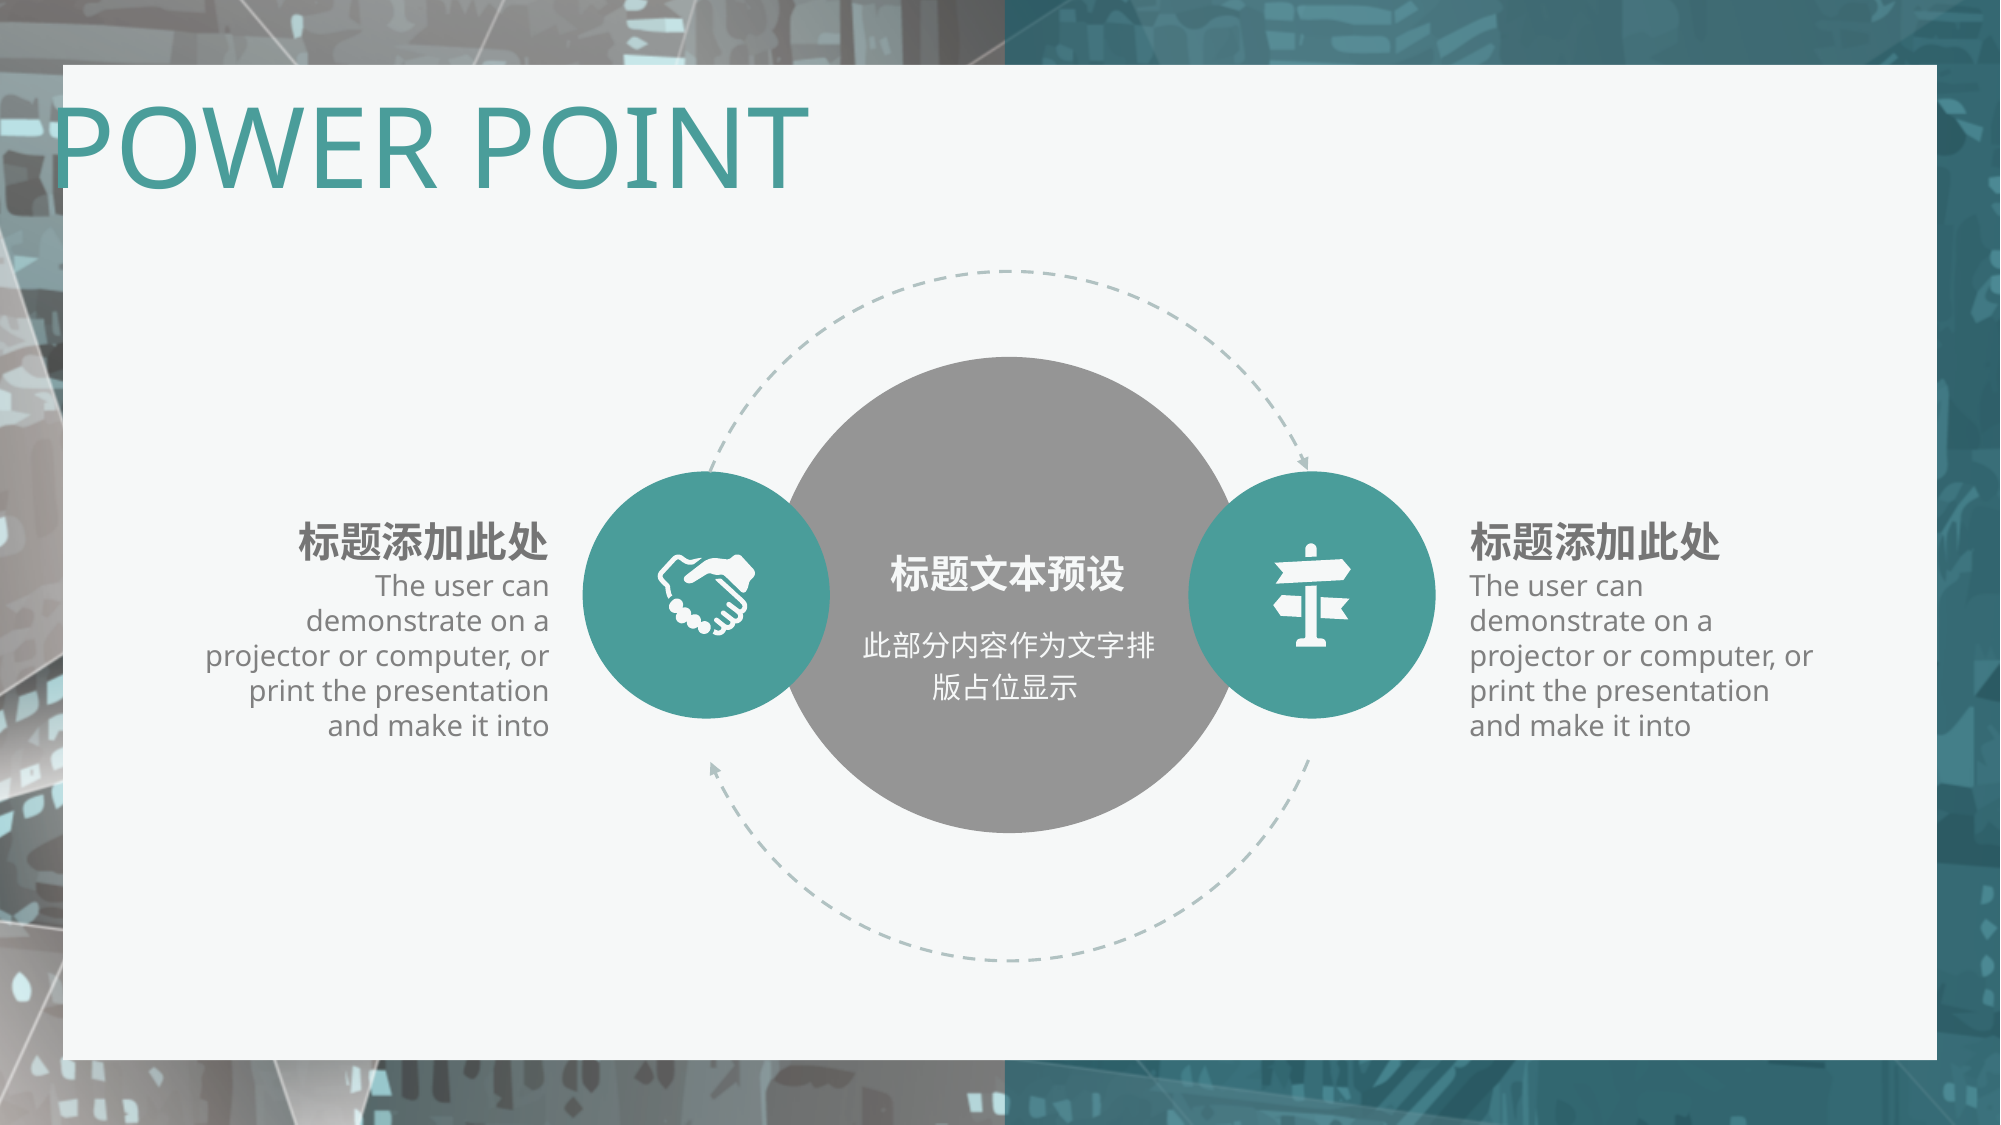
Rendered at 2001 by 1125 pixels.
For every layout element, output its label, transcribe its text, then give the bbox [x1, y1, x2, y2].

picture [0, 0, 1004, 1125]
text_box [185, 508, 565, 682]
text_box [1454, 508, 1834, 682]
text_box POWER POINT [32, 68, 826, 219]
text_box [582, 271, 1436, 961]
